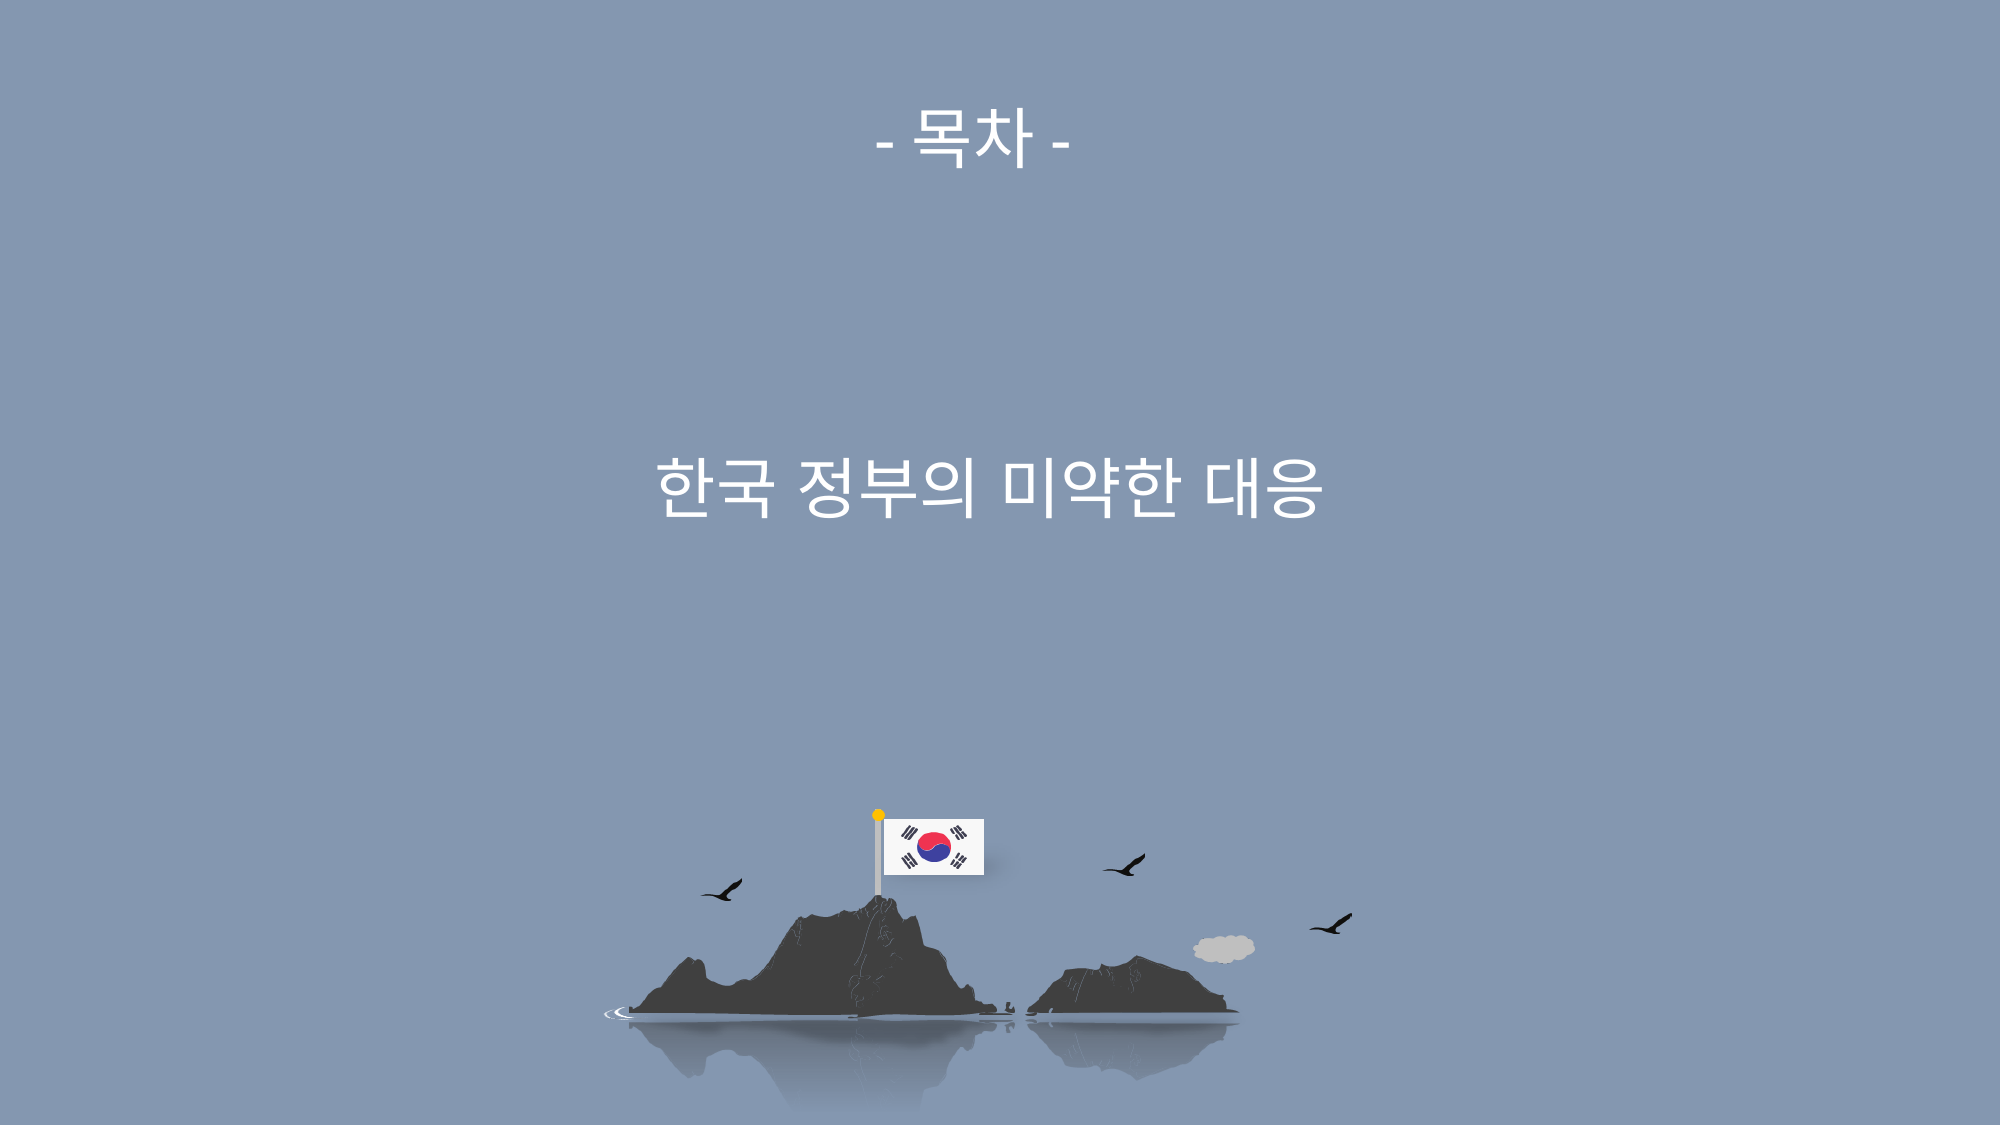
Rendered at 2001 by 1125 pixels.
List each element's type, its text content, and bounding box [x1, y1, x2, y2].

text_box 한국 정부의 미약한 대응 [603, 427, 1397, 546]
picture [595, 809, 1352, 1125]
text_box -목차- [737, 56, 1210, 217]
